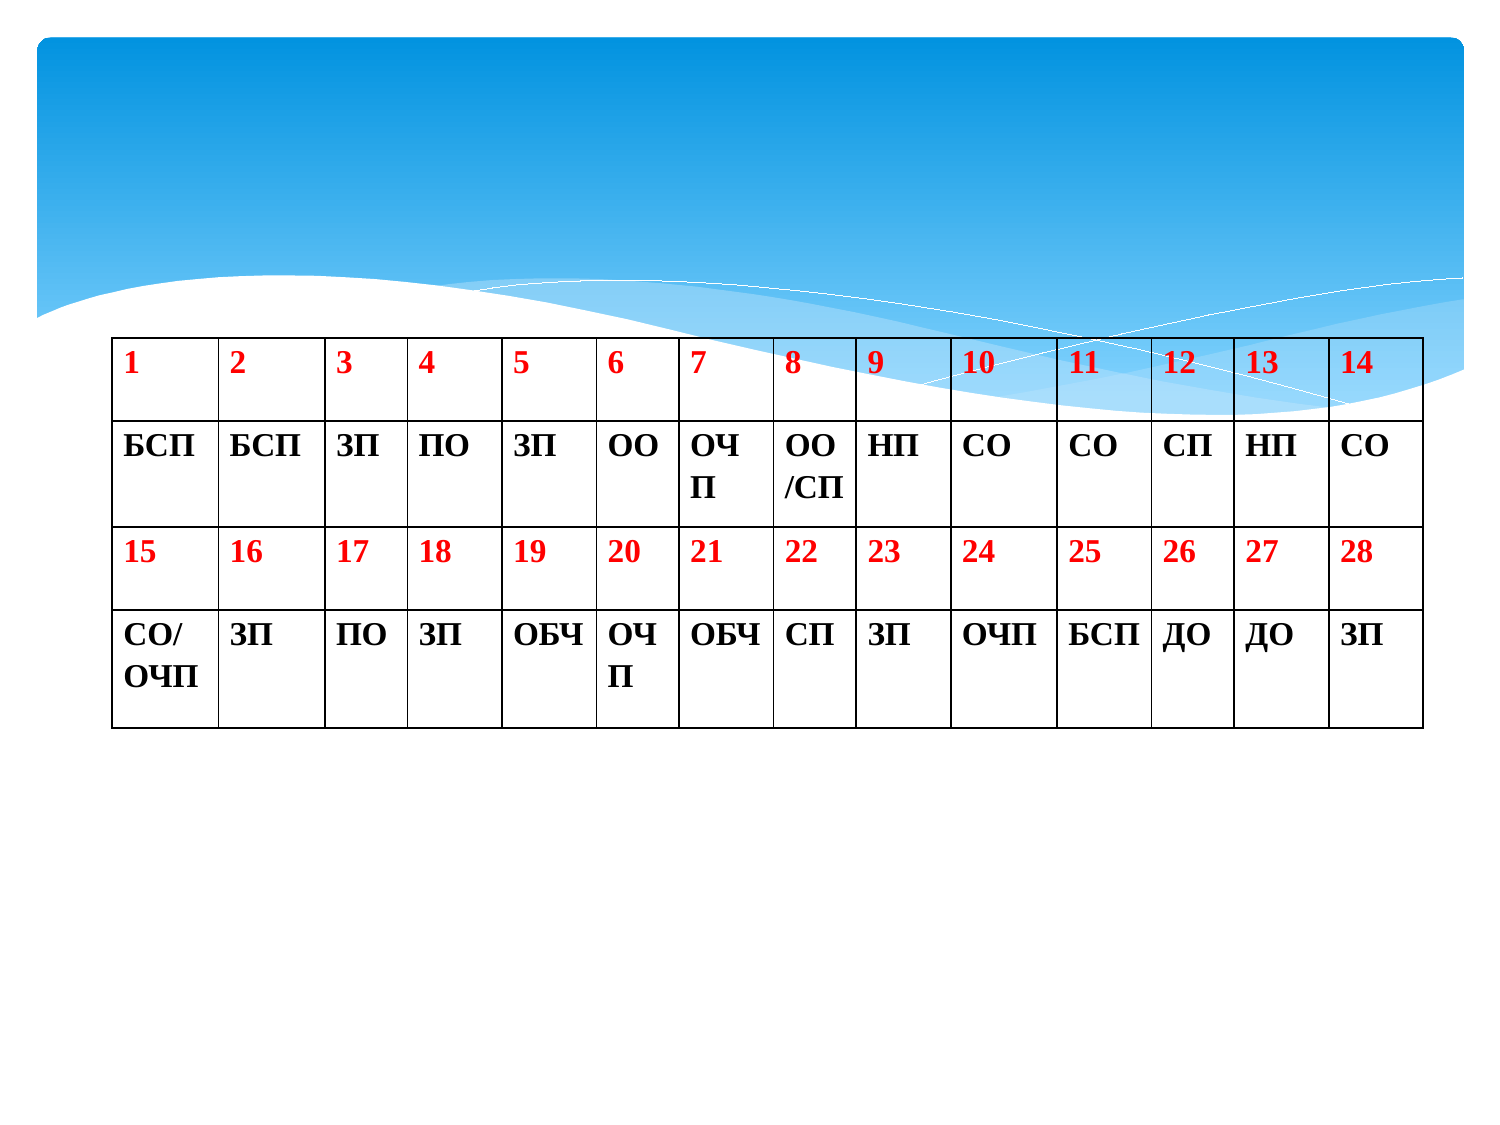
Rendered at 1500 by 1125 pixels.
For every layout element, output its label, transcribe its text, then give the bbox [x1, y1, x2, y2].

table_cell ОО/СП [774, 422, 855, 526]
table_header 2 [219, 339, 324, 420]
table_cell 19 [503, 528, 596, 609]
table_cell ЗП [857, 611, 950, 727]
table_cell 21 [680, 528, 773, 609]
table_cell 27 [1235, 528, 1328, 609]
table_cell СО [1058, 422, 1151, 526]
table_cell ЗП [326, 422, 407, 526]
table_cell ОО [597, 422, 678, 526]
table_cell 22 [774, 528, 855, 609]
table_header 7 [680, 339, 773, 420]
table_header 12 [1152, 339, 1233, 420]
table_cell СО [952, 422, 1056, 526]
table_cell ЗП [219, 611, 324, 727]
table_cell ДО [1152, 611, 1233, 727]
table_header 14 [1330, 339, 1422, 420]
table_header 10 [952, 339, 1056, 420]
table_cell 16 [219, 528, 324, 609]
table_cell ОЧП [952, 611, 1056, 727]
table_cell 25 [1058, 528, 1151, 609]
table_header 4 [408, 339, 501, 420]
table_header 11 [1058, 339, 1151, 420]
table_cell СП [1152, 422, 1233, 526]
table_cell СО/ОЧП [113, 611, 218, 727]
table_cell ОБЧ [680, 611, 773, 727]
table_cell БСП [1058, 611, 1151, 727]
table_cell 20 [597, 528, 678, 609]
table_cell ОЧП [680, 422, 773, 526]
table_cell ЗП [1330, 611, 1422, 727]
table_cell 17 [326, 528, 407, 609]
table_cell 24 [952, 528, 1056, 609]
table_header 13 [1235, 339, 1328, 420]
table_header 3 [326, 339, 407, 420]
table_cell НП [857, 422, 950, 526]
table_header 1 [113, 339, 218, 420]
table_cell БСП [113, 422, 218, 526]
table_cell ДО [1235, 611, 1328, 727]
table_header 6 [597, 339, 678, 420]
table_cell 15 [113, 528, 218, 609]
table_cell ОЧП [597, 611, 678, 727]
table_header 5 [503, 339, 596, 420]
table_cell ПО [408, 422, 501, 526]
table_cell ПО [326, 611, 407, 727]
table_cell 23 [857, 528, 950, 609]
table_cell 28 [1330, 528, 1422, 609]
table_cell ЗП [408, 611, 501, 727]
table_cell СО [1330, 422, 1422, 526]
table_cell НП [1235, 422, 1328, 526]
table_cell ЗП [503, 422, 596, 526]
table_cell 18 [408, 528, 501, 609]
table_cell СП [774, 611, 855, 727]
table_header 9 [857, 339, 950, 420]
table_cell 26 [1152, 528, 1233, 609]
table_cell ОБЧ [503, 611, 596, 727]
table_cell БСП [219, 422, 324, 526]
table_header 8 [774, 339, 855, 420]
